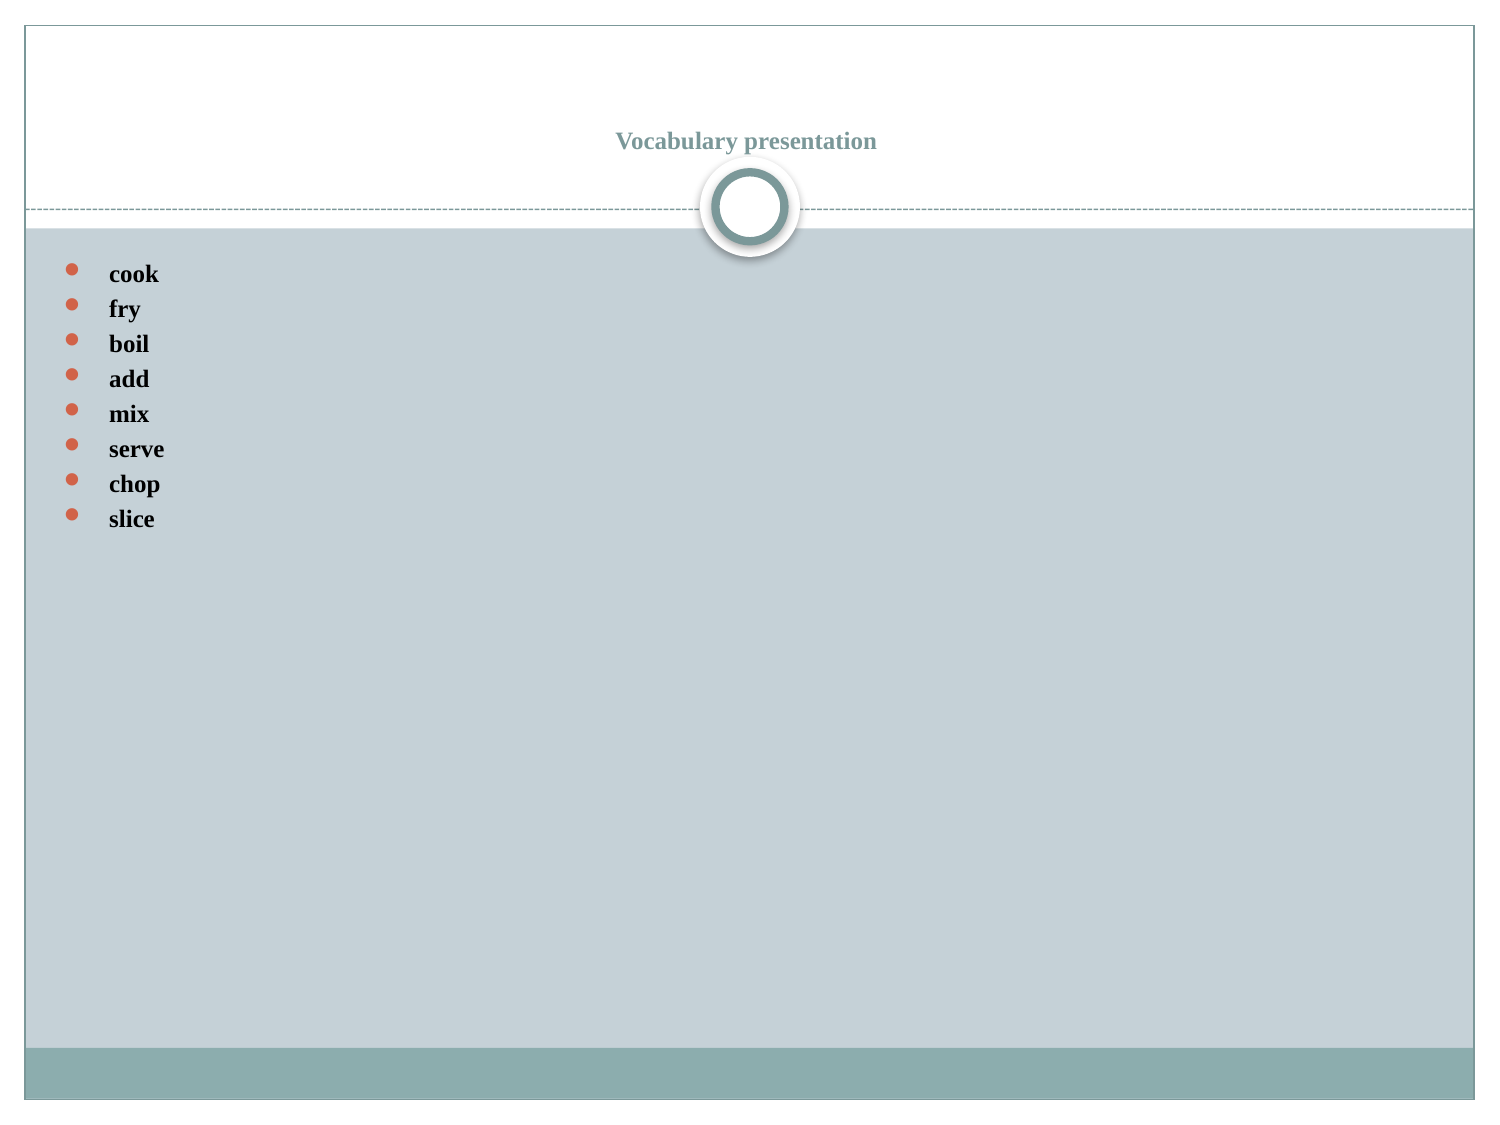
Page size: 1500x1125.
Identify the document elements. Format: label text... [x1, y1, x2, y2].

title Vocabulary presentation [49, 37, 1450, 162]
list cook fry boil add mix serve chop slice [49, 250, 1445, 1001]
